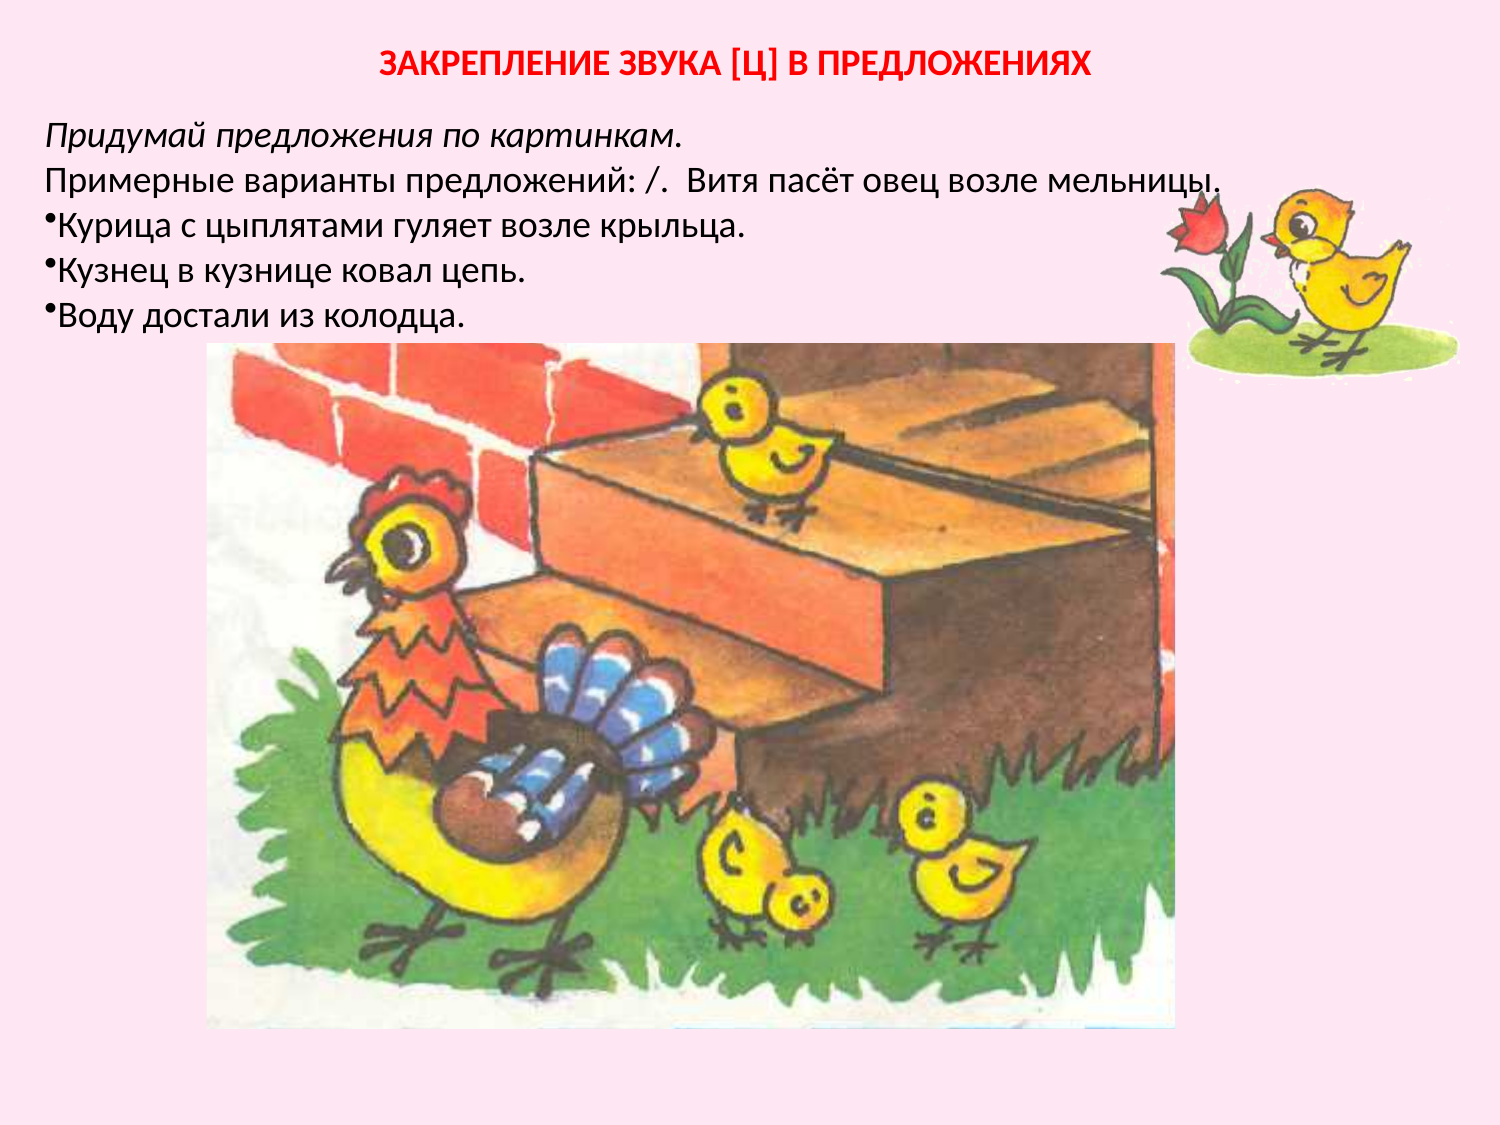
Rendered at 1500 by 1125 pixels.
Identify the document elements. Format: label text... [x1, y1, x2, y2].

picture [206, 160, 1473, 1029]
text_box ЗАКРЕПЛЕНИЕ ЗВУКА [Ц] В ПРЕДЛОЖЕНИЯХ [364, 30, 1108, 91]
text_box Придумай предложения по картинкам. Примерные варианты предложений: /. Витя пасёт овец возле мельницы. Курица с цыплятами гуляет возле крыльца. Кузнец в кузнице ковал цепь. Воду достали из колодца. [29, 102, 1329, 343]
